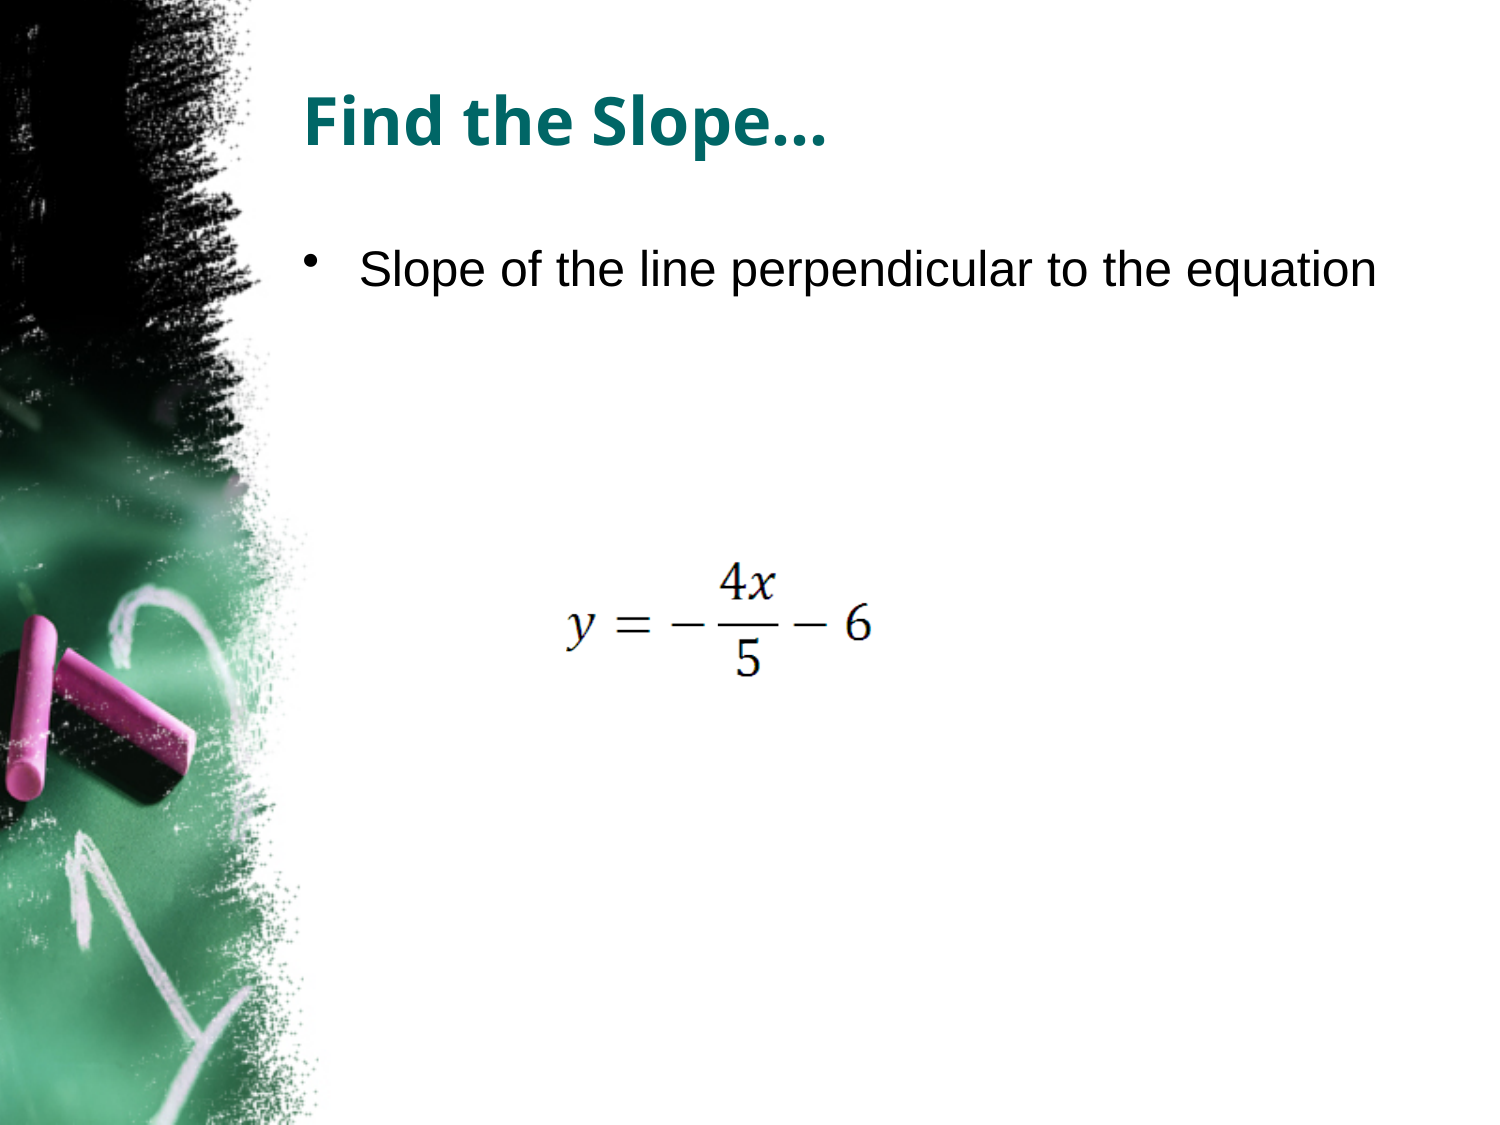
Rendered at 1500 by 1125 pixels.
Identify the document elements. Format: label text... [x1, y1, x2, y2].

list Slope of the line perpendicular to the equation [287, 228, 1438, 980]
title Find the Slope… [287, 49, 1438, 188]
picture [0, 1, 1500, 1125]
